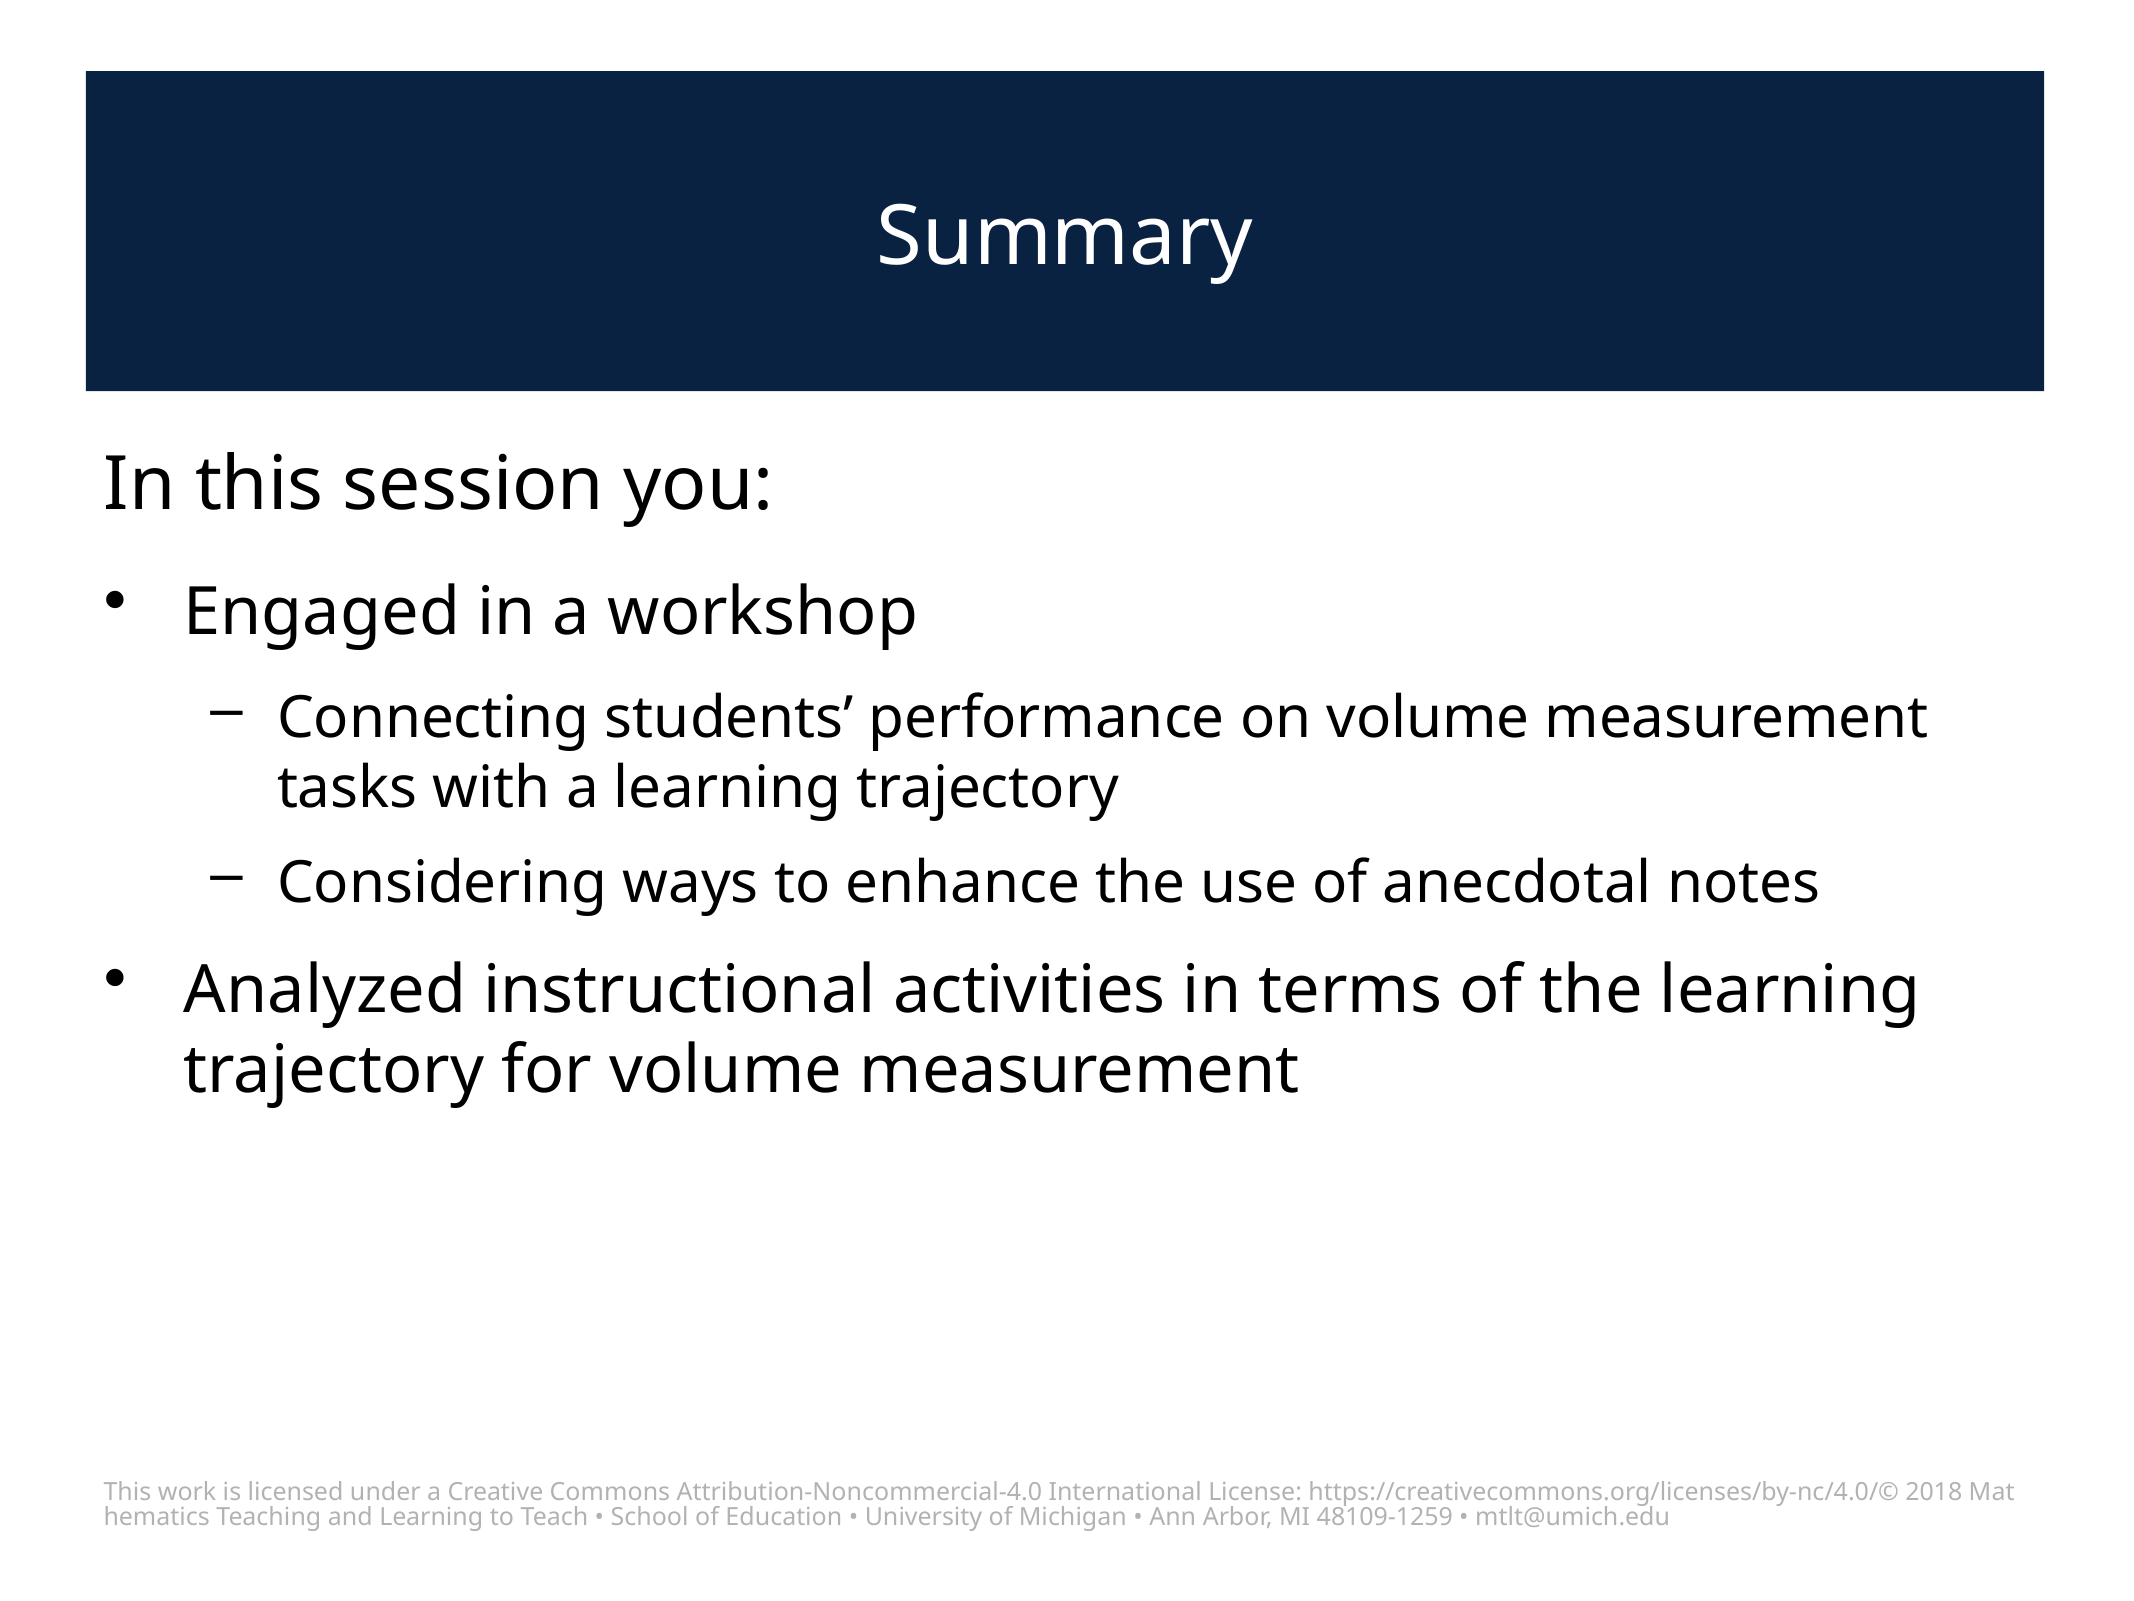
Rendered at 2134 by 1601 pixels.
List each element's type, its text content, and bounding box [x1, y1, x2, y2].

title Summary [85, 71, 2045, 392]
footer This work is licensed under a Creative Commons Attribution-Noncommercial-4.0 International License: https://creativecommons.org/licenses/by-nc/4.0/ © 2018 Mathematics Teaching and Learning to Teach • School of Education • University of Michigan • Ann Arbor, MI 48109-1259 • mtlt@umich.edu [88, 1436, 2045, 1548]
list In this session you: Engaged in a workshop Connecting students’ performance on volume measurement tasks with a learning trajectory Considering ways to enhance the use of anecdotal notes Analyzed instructional activities in terms of the learning trajectory for volume measurement [88, 426, 2045, 1430]
